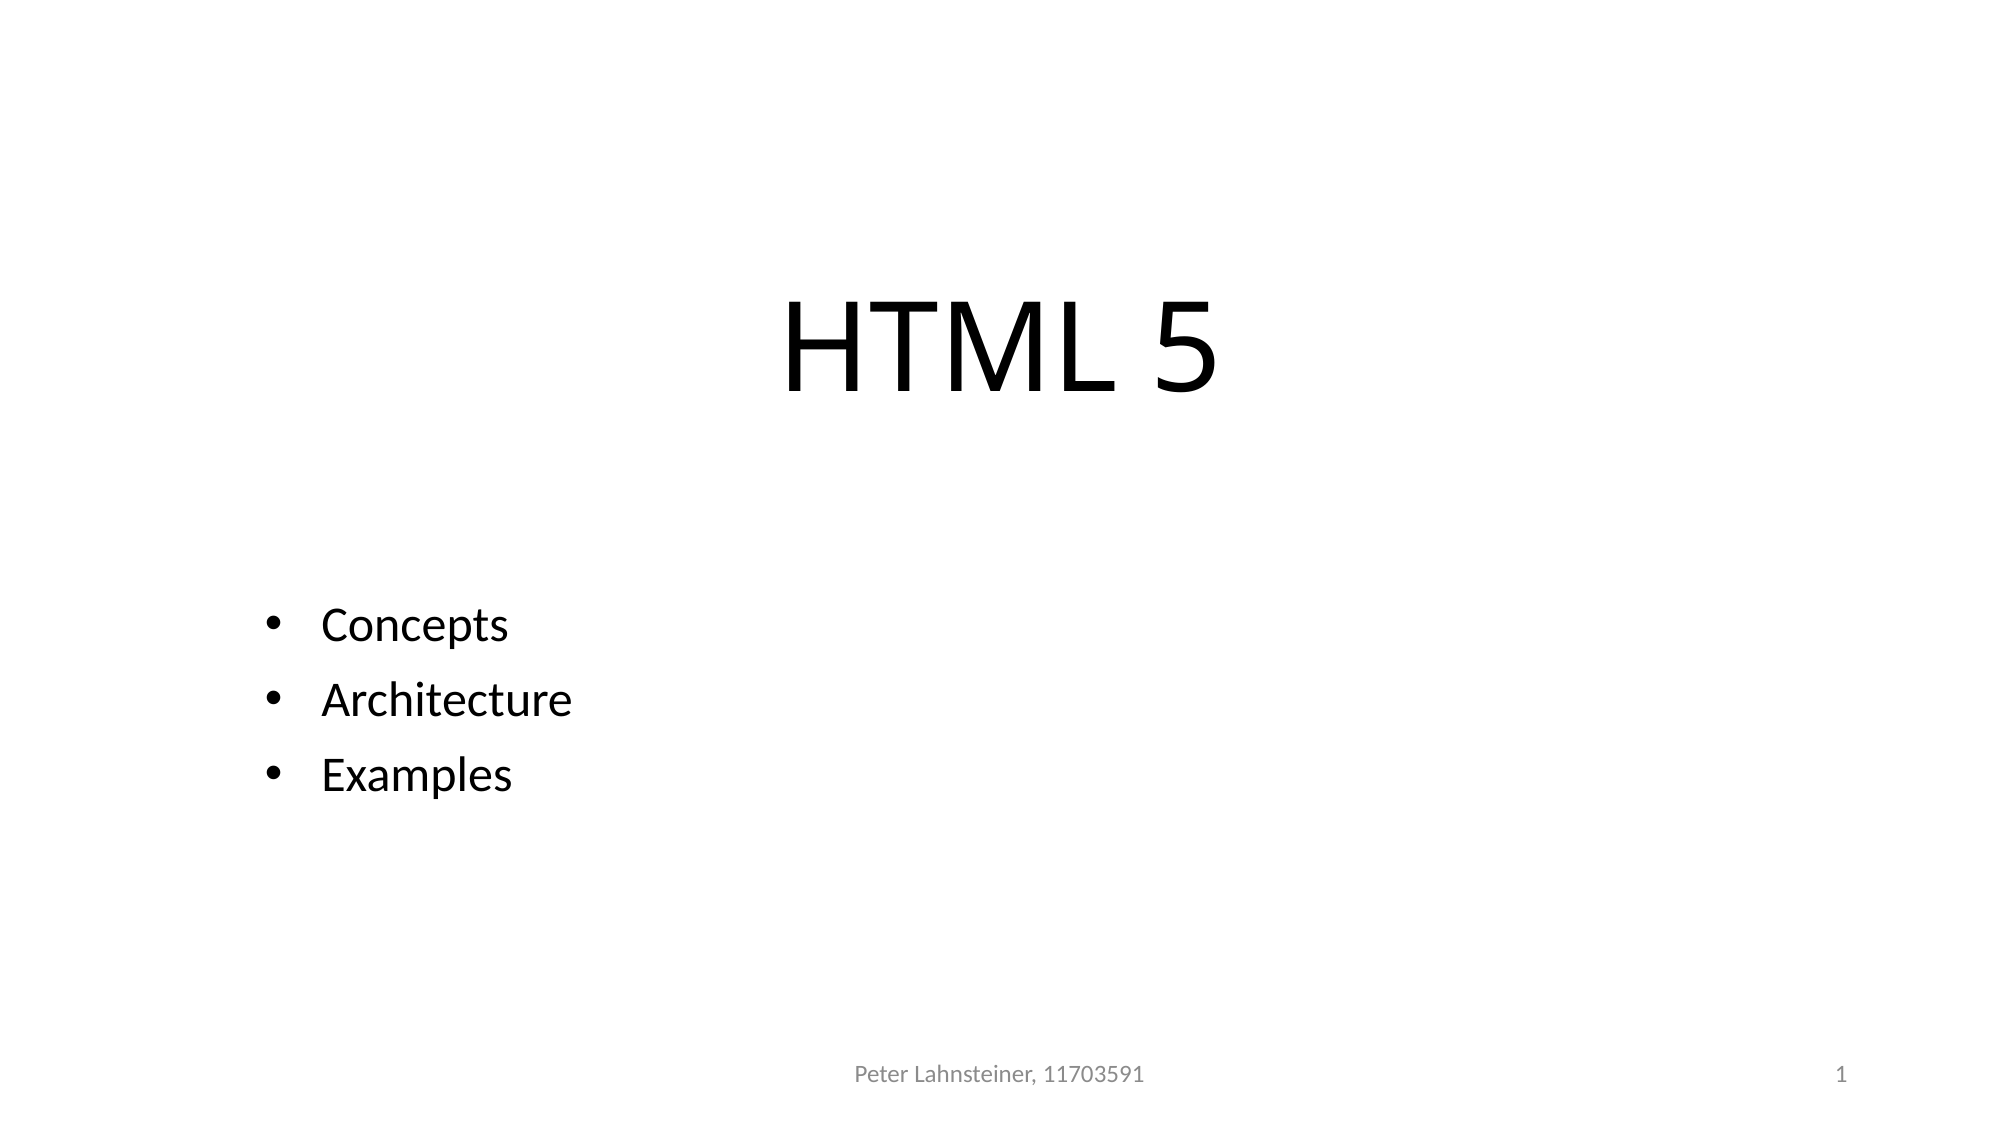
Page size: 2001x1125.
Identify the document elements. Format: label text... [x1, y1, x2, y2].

text_box Concepts Architecture Examples [249, 590, 1750, 863]
text_box HTML 5 [249, 184, 1750, 576]
slide_number 1 [1412, 1042, 1863, 1103]
footer Peter Lahnsteiner, 11703591 [662, 1042, 1338, 1103]
